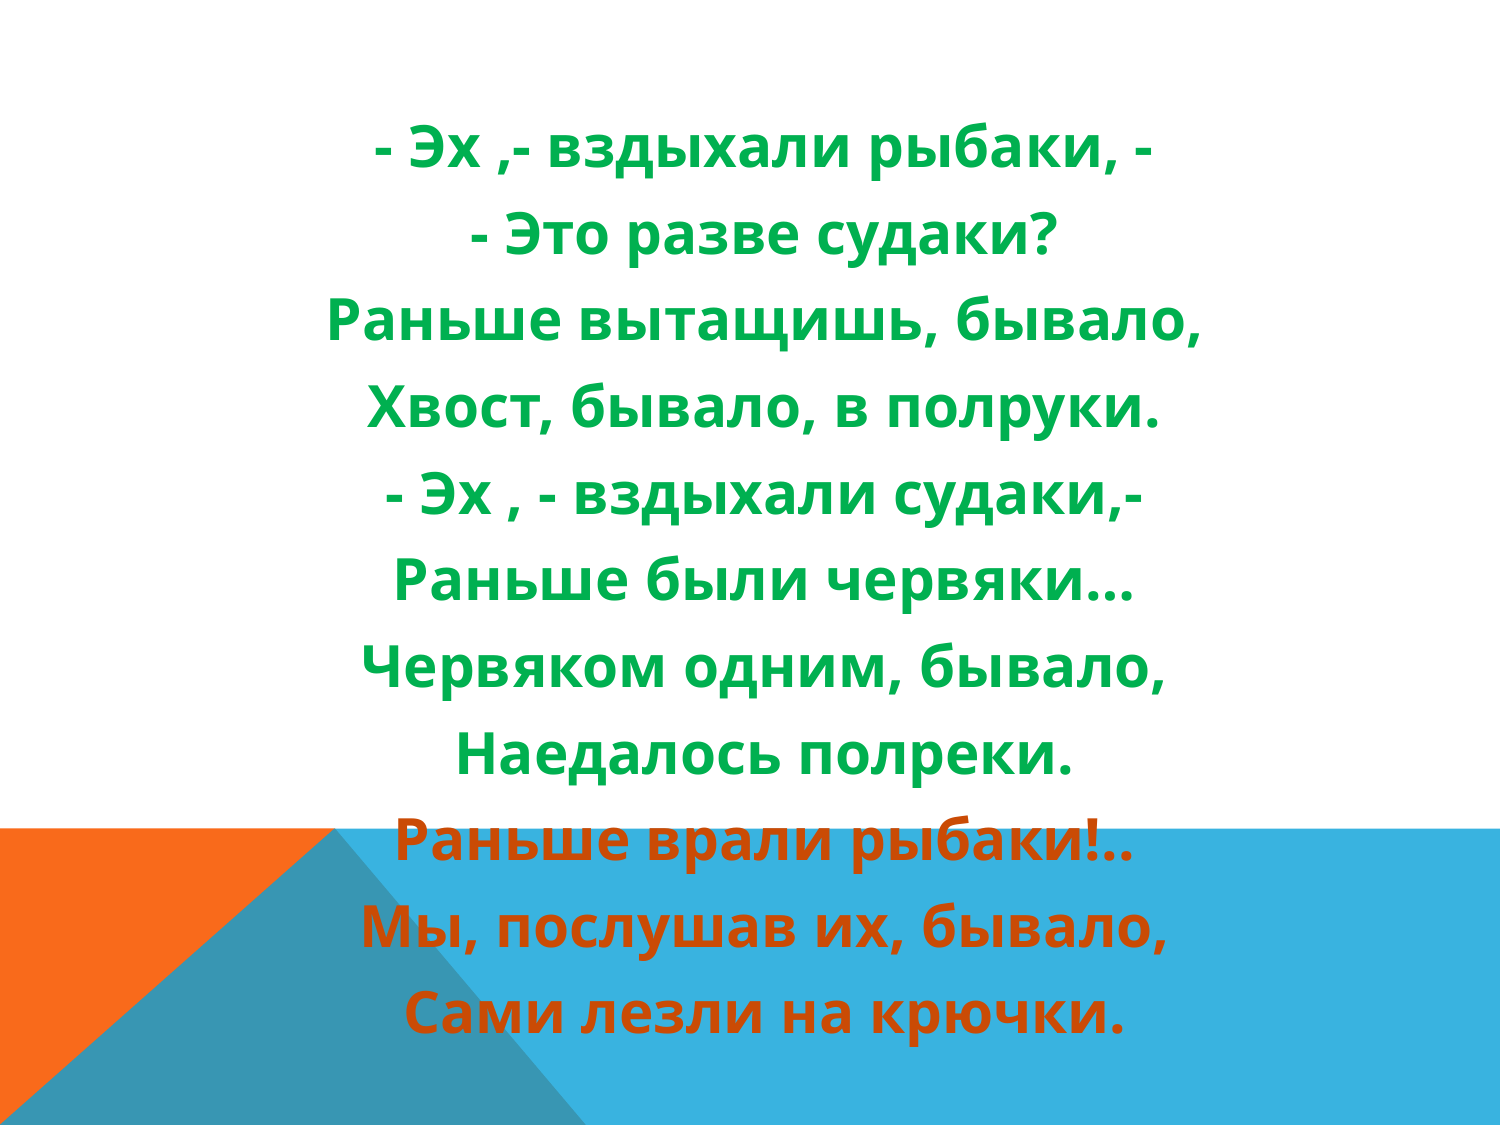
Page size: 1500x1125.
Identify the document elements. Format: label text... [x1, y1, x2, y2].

list - Эх ,- вздыхали рыбаки, - - Это разве судаки? Раньше вытащишь, бывало, Хвост, бывало, в полруки. - Эх , - вздыхали судаки,- Раньше были червяки… Червяком одним, бывало, Наедалось полреки. Раньше врали рыбаки!.. Мы, послушав их, бывало, Сами лезли на крючки. [147, 101, 1382, 1035]
